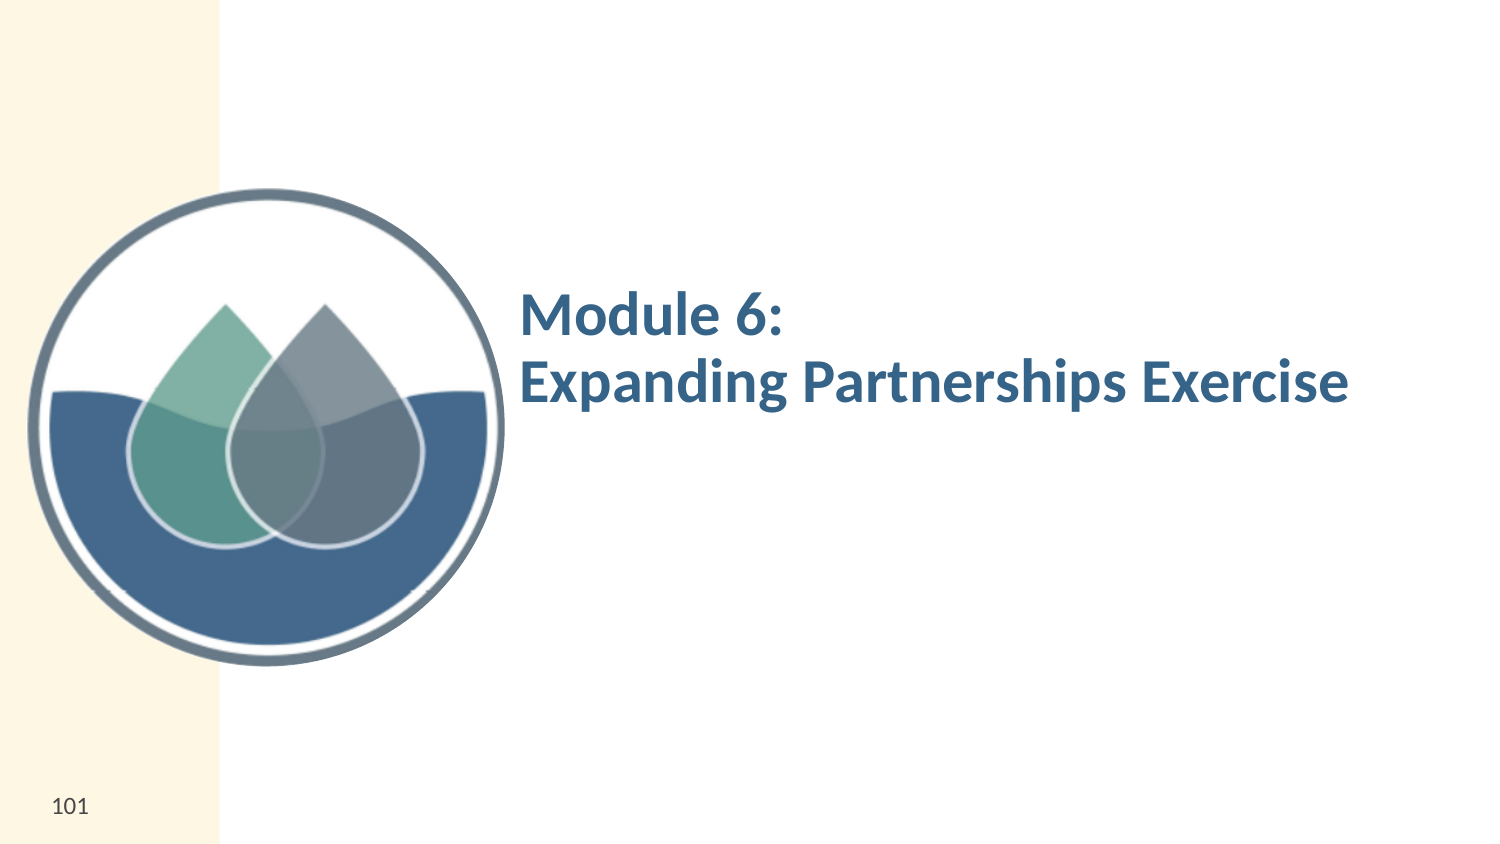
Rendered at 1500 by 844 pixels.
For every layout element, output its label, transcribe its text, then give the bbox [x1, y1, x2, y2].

title Module 6: Expanding Partnerships Exercise [504, 255, 1373, 442]
slide_number 101 [16, 782, 124, 828]
